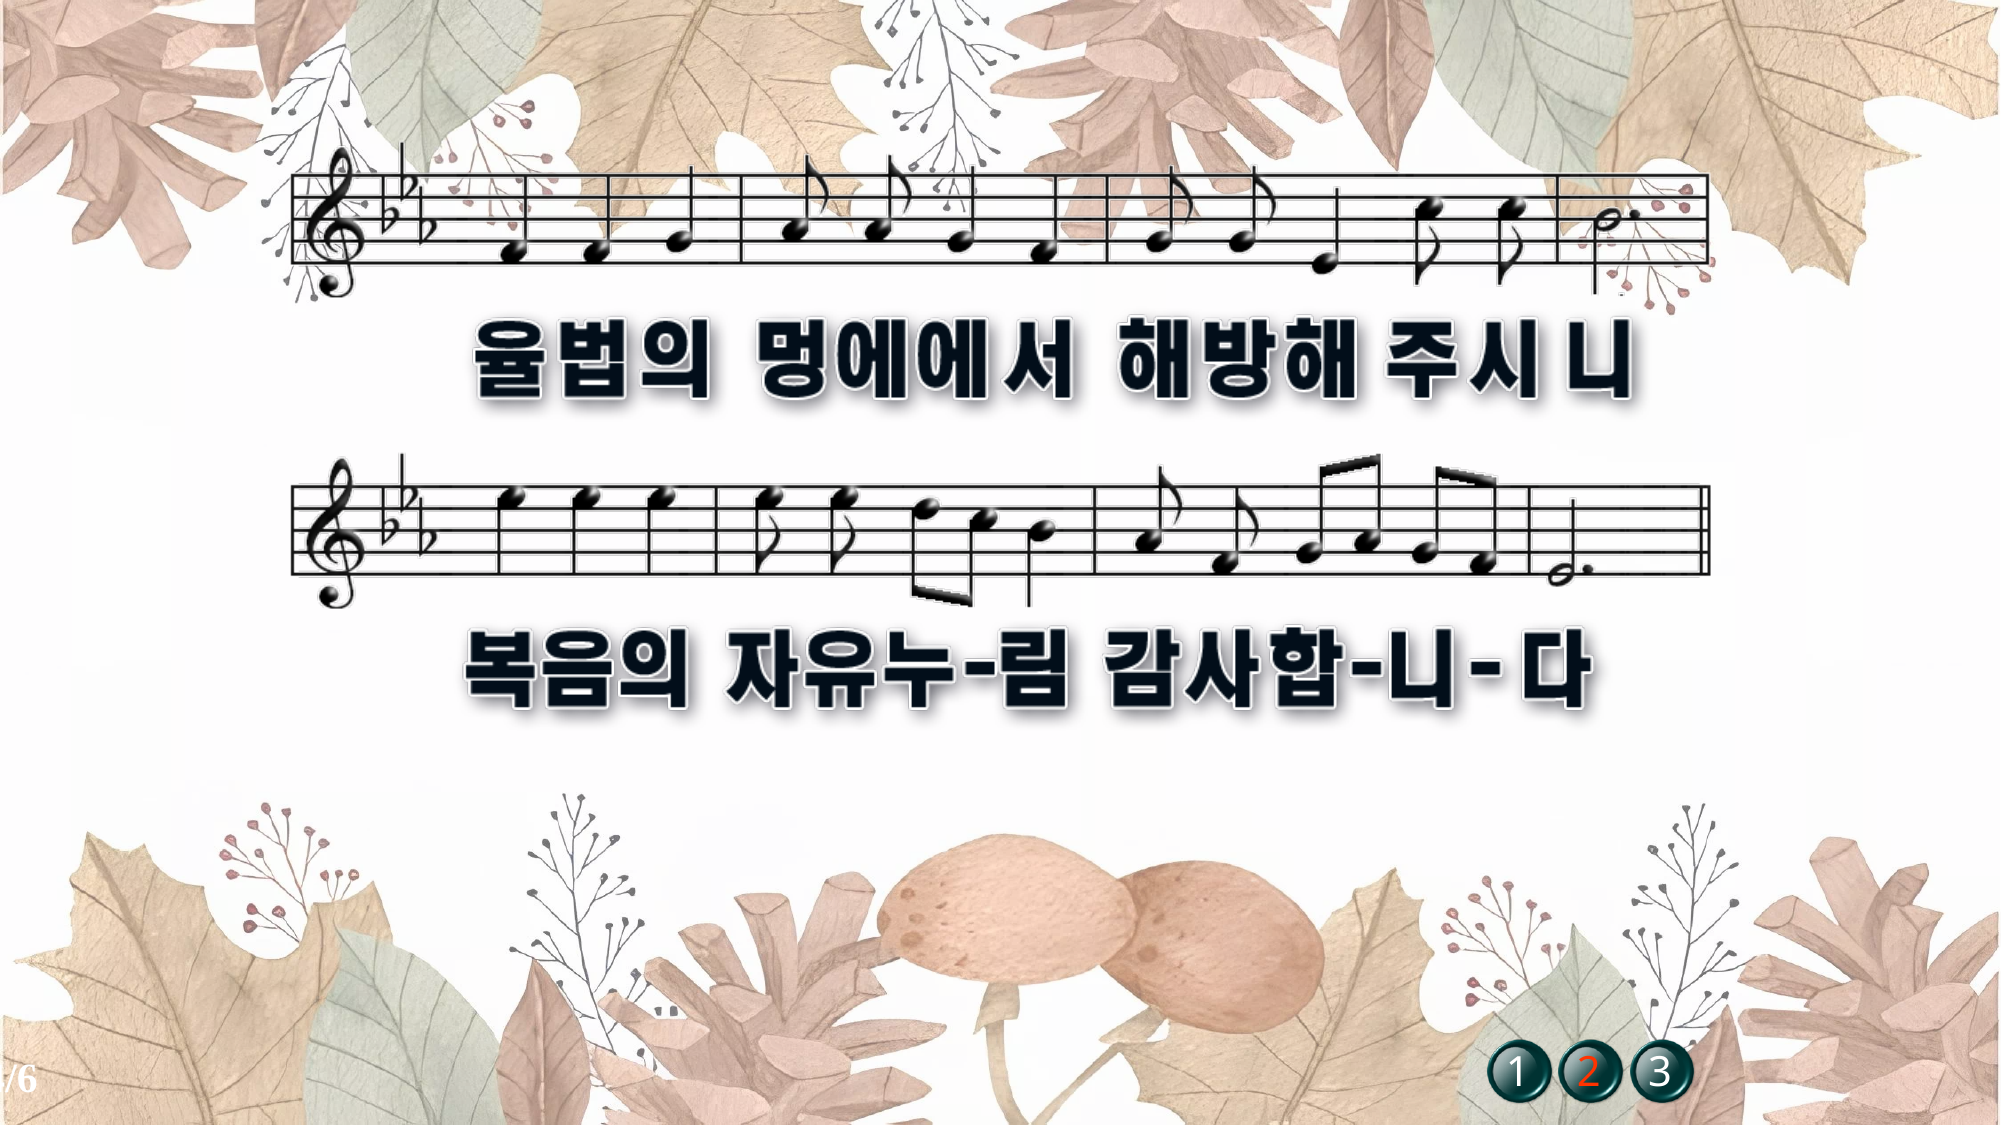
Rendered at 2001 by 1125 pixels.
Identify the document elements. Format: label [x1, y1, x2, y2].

picture [0, 0, 2001, 1125]
text_box [1555, 1035, 1626, 1106]
text_box [1484, 1035, 1555, 1106]
text_box [1627, 1035, 1697, 1106]
